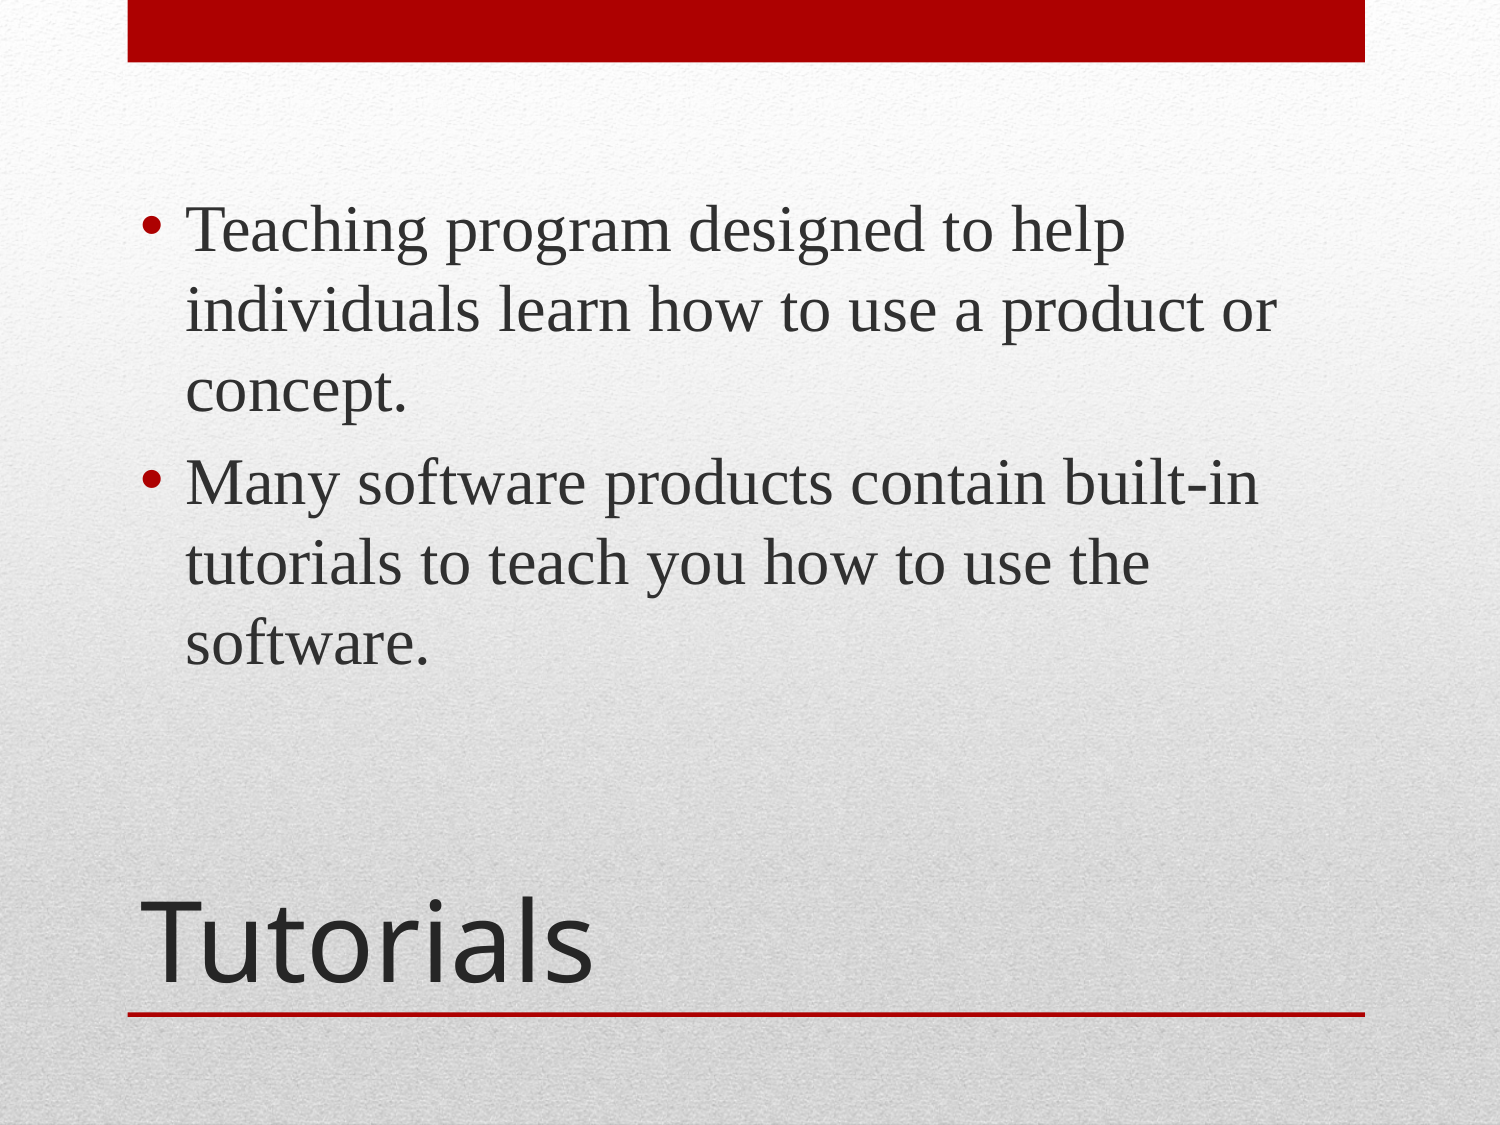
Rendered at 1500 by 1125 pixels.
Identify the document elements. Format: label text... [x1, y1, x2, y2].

title Tutorials [125, 750, 1238, 1013]
list Teaching program designed to help individuals learn how to use a product or concept. Many software products contain built-in tutorials to teach you how to use the software. [125, 112, 1363, 750]
